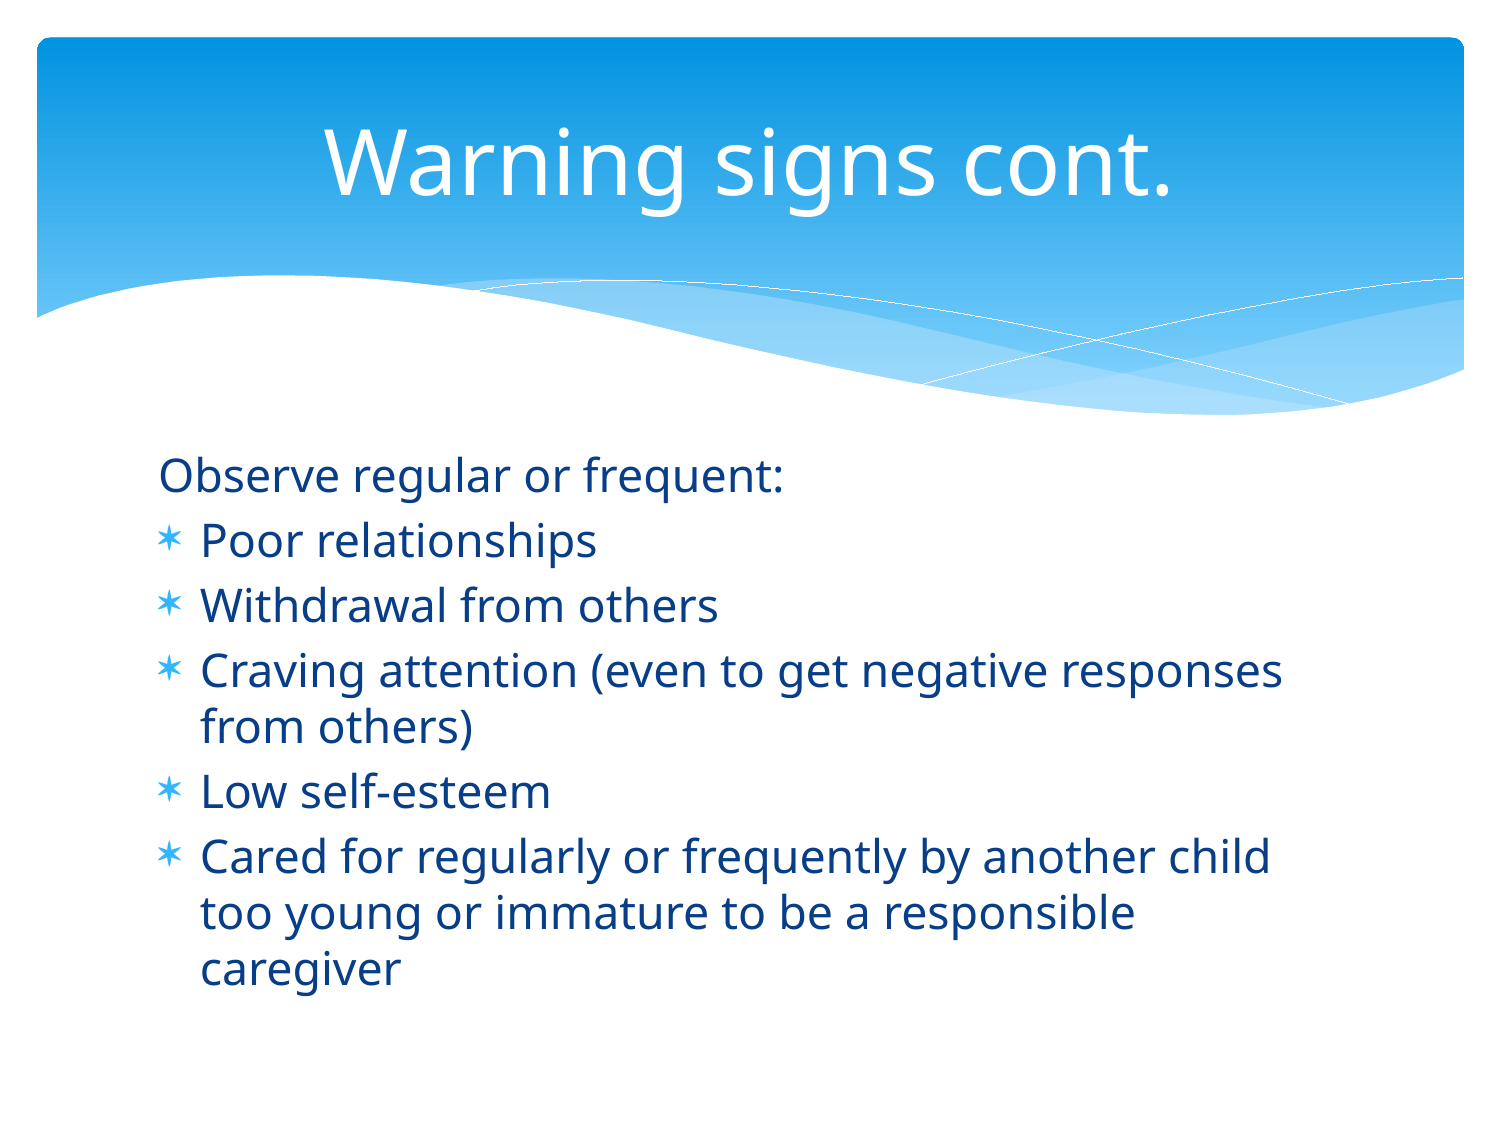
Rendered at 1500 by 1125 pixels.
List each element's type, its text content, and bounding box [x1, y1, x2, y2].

list Observe regular or frequent: Poor relationships Withdrawal from others Craving attention (even to get negative responses from others) Low self-esteem Cared for regularly or frequently by another child too young or immature to be a responsible caregiver [143, 438, 1359, 1005]
title Warning signs cont. [75, 55, 1425, 261]
